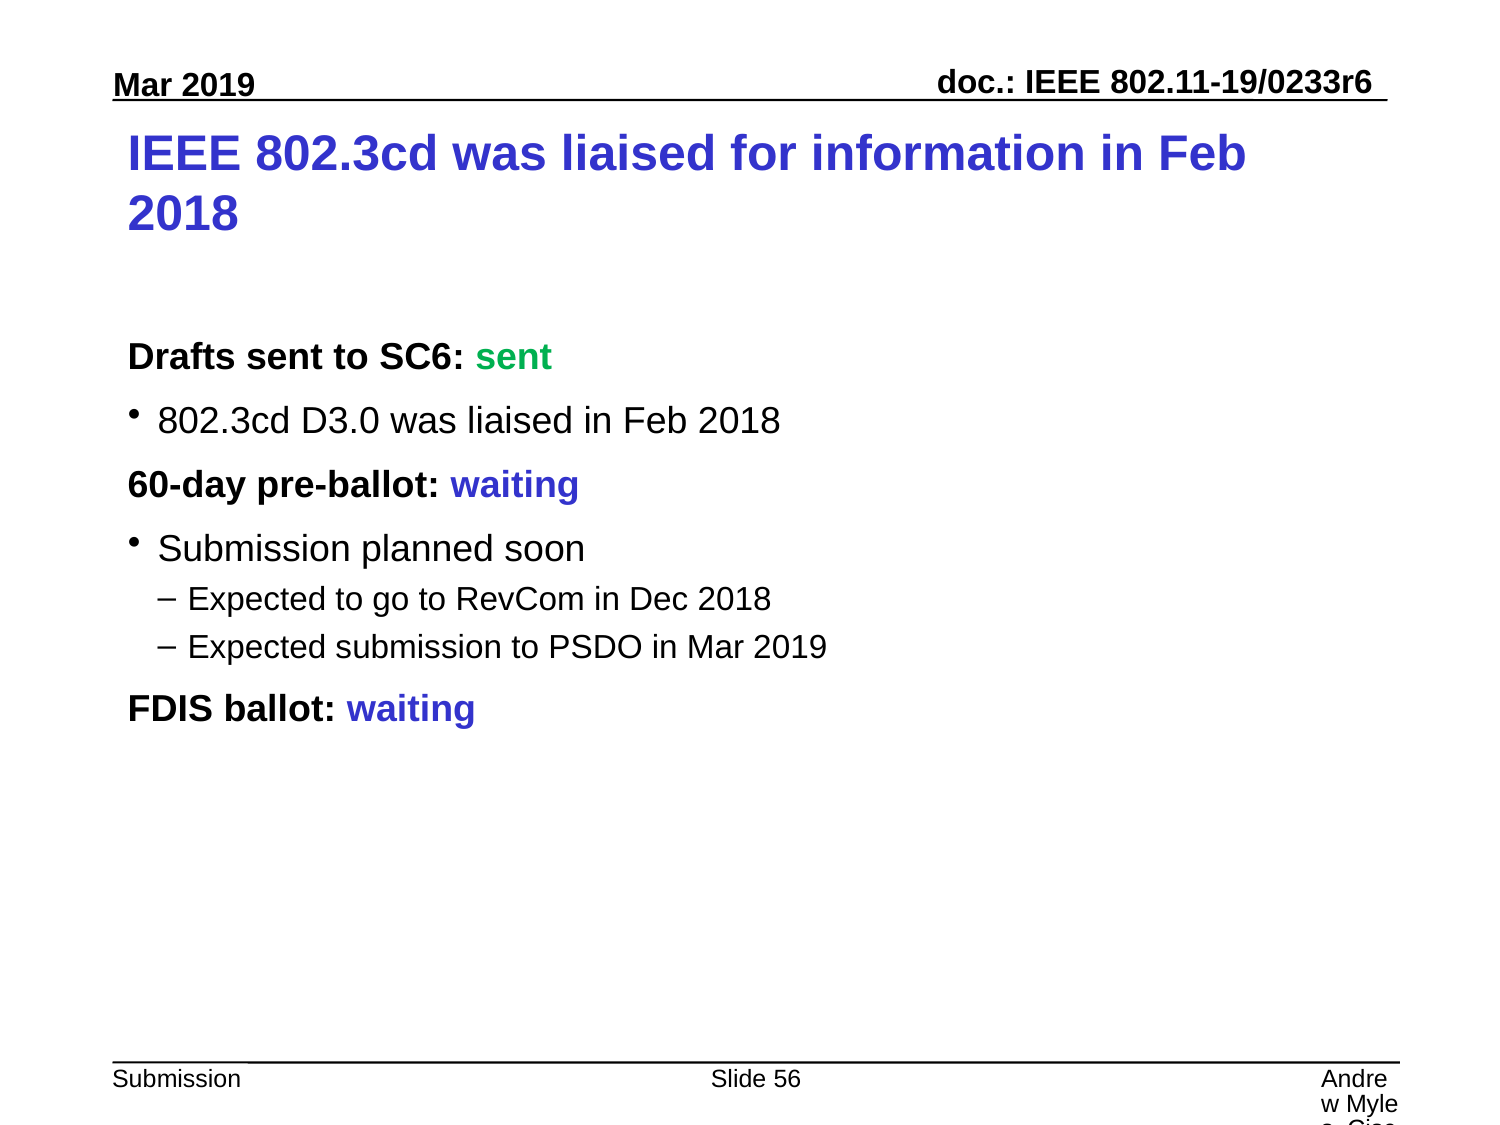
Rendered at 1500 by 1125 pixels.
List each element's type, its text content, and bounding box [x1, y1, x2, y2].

list Drafts sent to SC6: sent 802.3cd D3.0 was liaised in Feb 2018 60-day pre-ballot: waiting Submission planned soon Expected to go to RevCom in Dec 2018 Expected submission to PSDO in Mar 2019 FDIS ballot: waiting [112, 324, 1388, 1000]
footer Andrew Myles, Cisco [1320, 1061, 1402, 1093]
slide_number Slide 56 [709, 1061, 803, 1093]
title IEEE 802.3cd was liaised for information in Feb 2018 [112, 112, 1388, 288]
